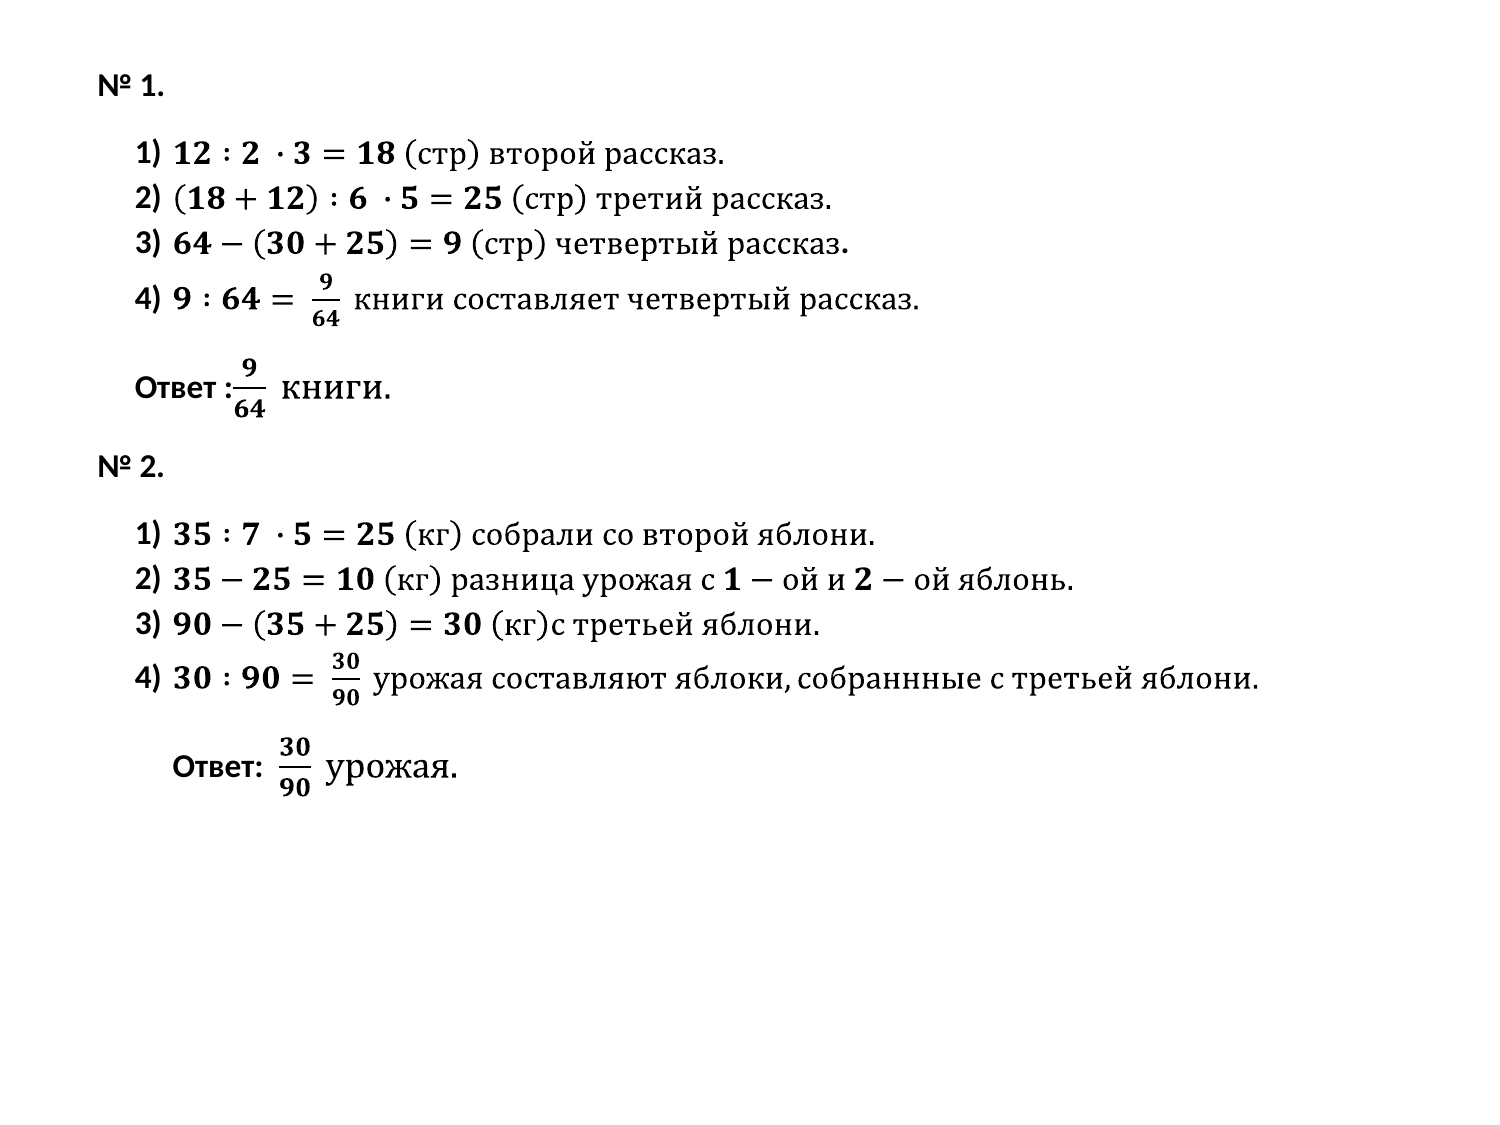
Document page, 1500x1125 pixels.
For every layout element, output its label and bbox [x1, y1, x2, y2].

text_box [97, 63, 1375, 994]
